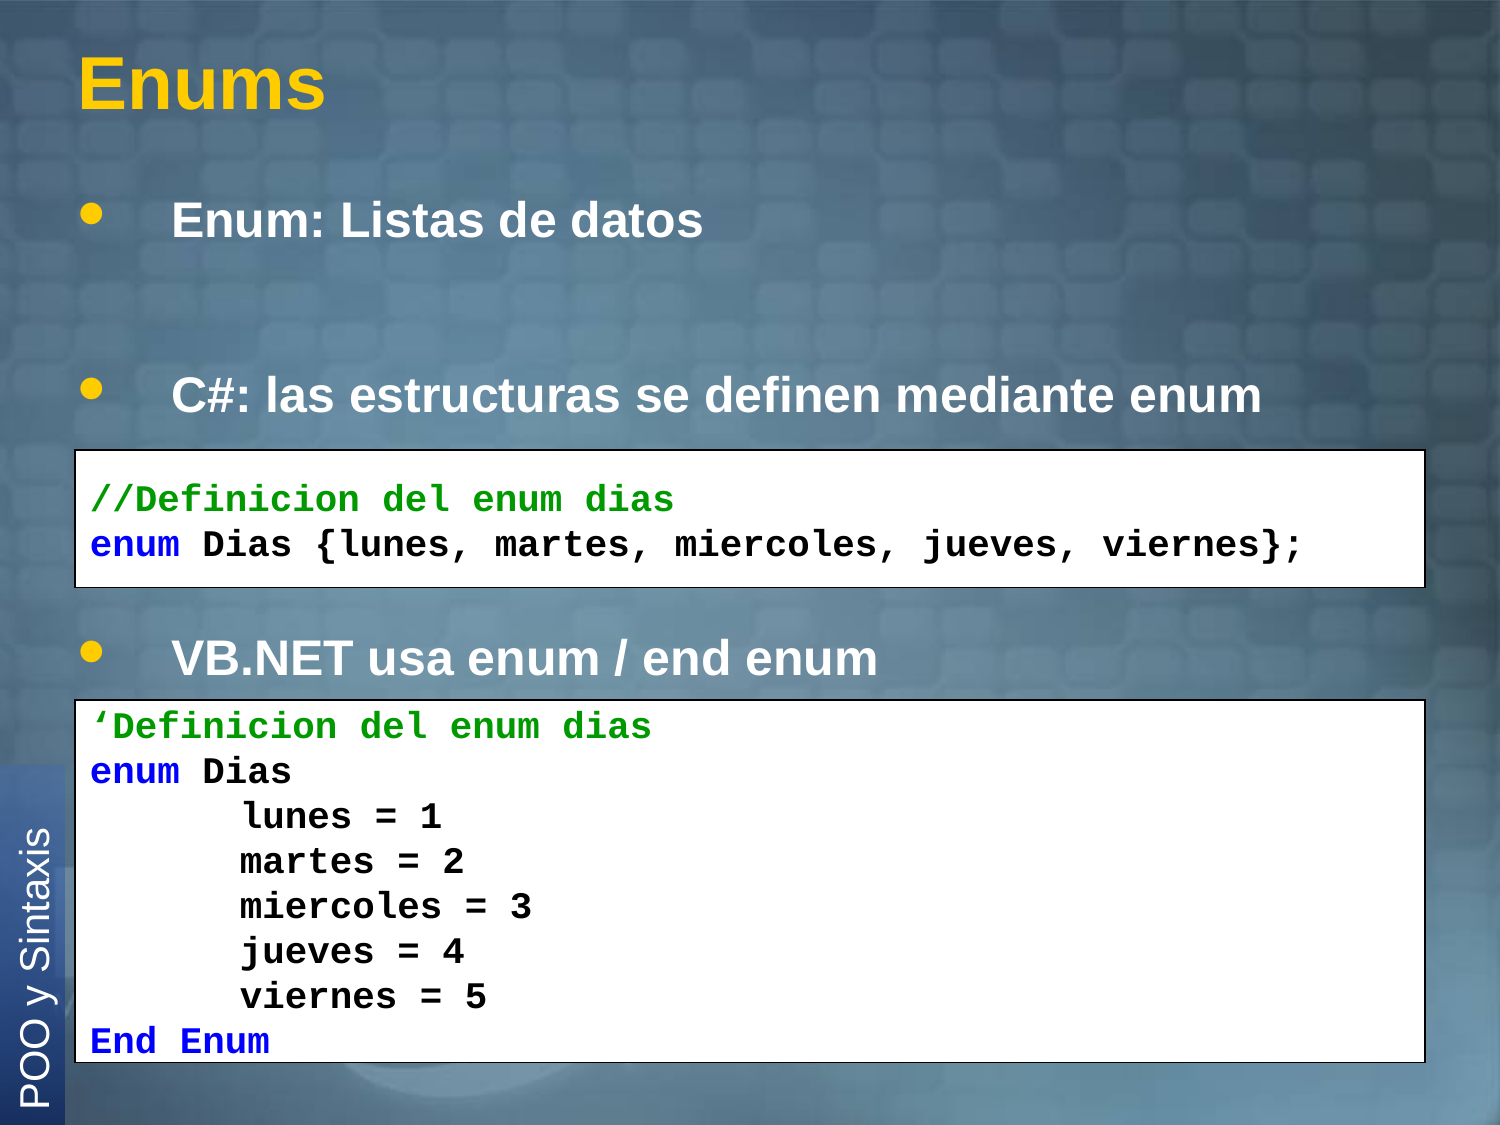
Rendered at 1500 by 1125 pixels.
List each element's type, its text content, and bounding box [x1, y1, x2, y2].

text_box VB.NET usa enum / end enum [62, 624, 1439, 694]
text_box //Definicion del enum dias enum Dias {lunes, martes, miercoles, jueves, viernes}; [74, 449, 1425, 588]
title Enums [62, 37, 1469, 134]
text_box Enum: Listas de datos [62, 187, 1439, 257]
text_box ‘Definicion del enum dias enum Dias lunes = 1 martes = 2 miercoles = 3 jueves = 4 viernes = 5 End Enum [74, 699, 1425, 1063]
list C#: las estructuras se definen mediante enum [62, 362, 1439, 431]
text_box POO y Sintaxis [0, 765, 65, 1125]
picture [0, 0, 1500, 1125]
